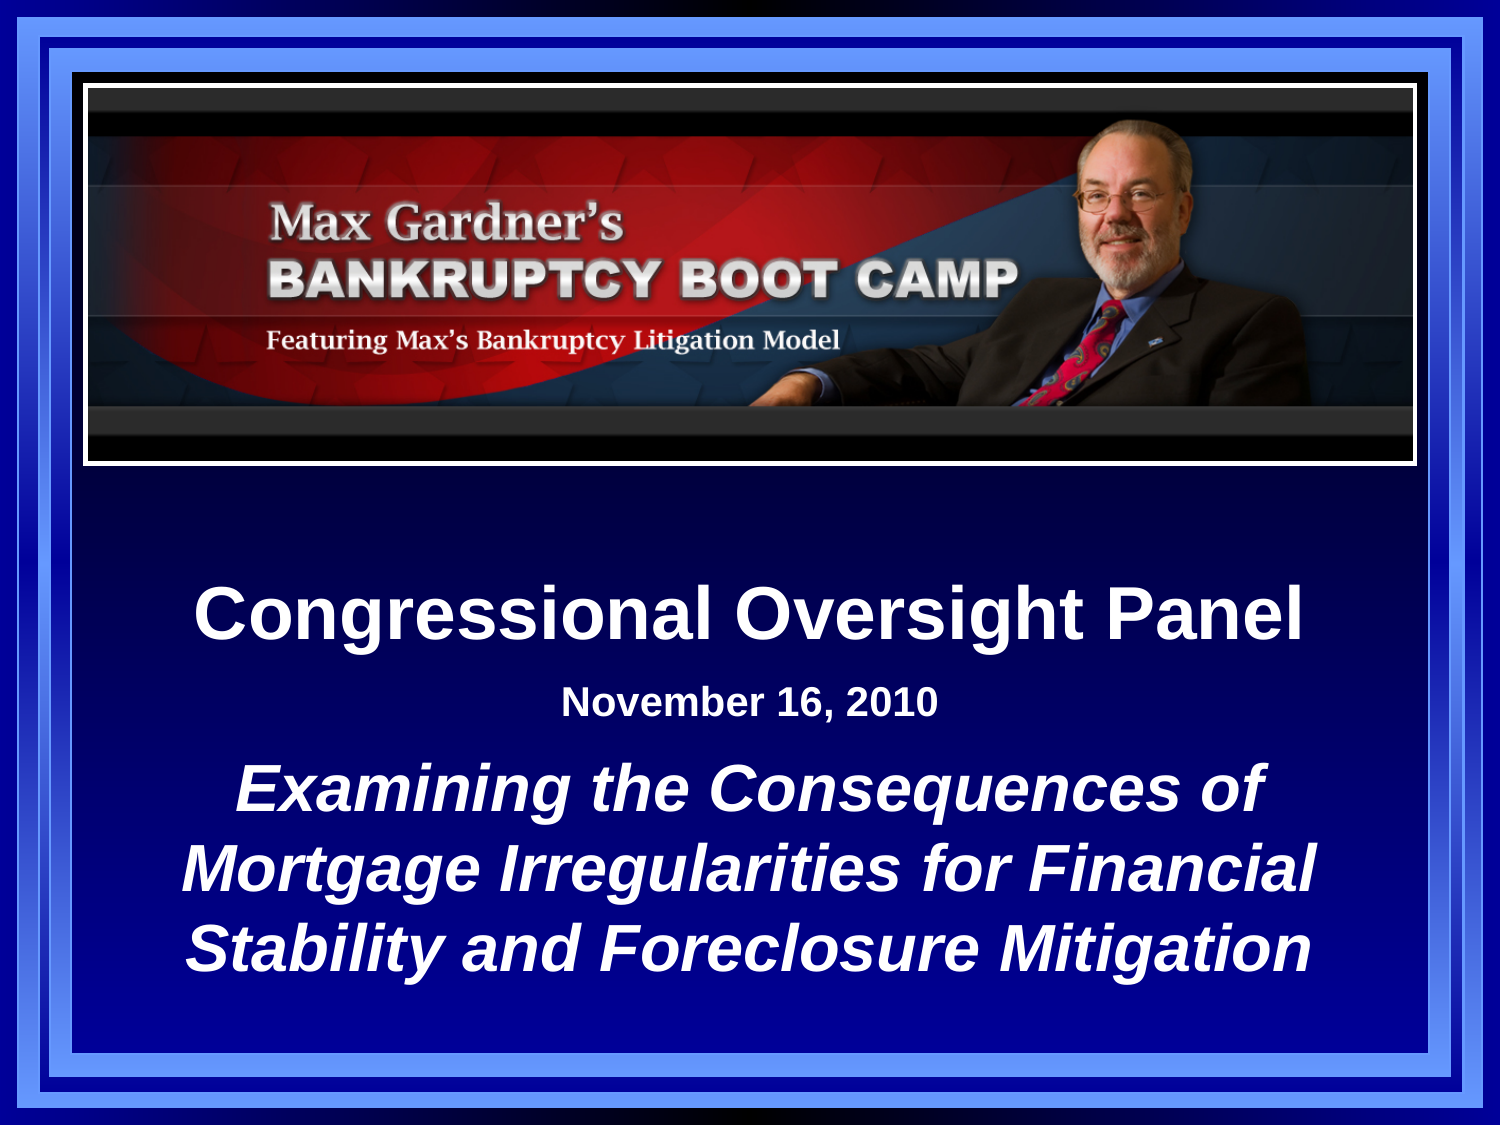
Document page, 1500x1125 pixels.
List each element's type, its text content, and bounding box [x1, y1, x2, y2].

title Congressional Oversight Panel November 16, 2010 Examining the Consequences of Mortgage Irregularities for Financial Stability and Foreclosure Mitigation [112, 549, 1388, 1001]
picture [87, 87, 1413, 462]
